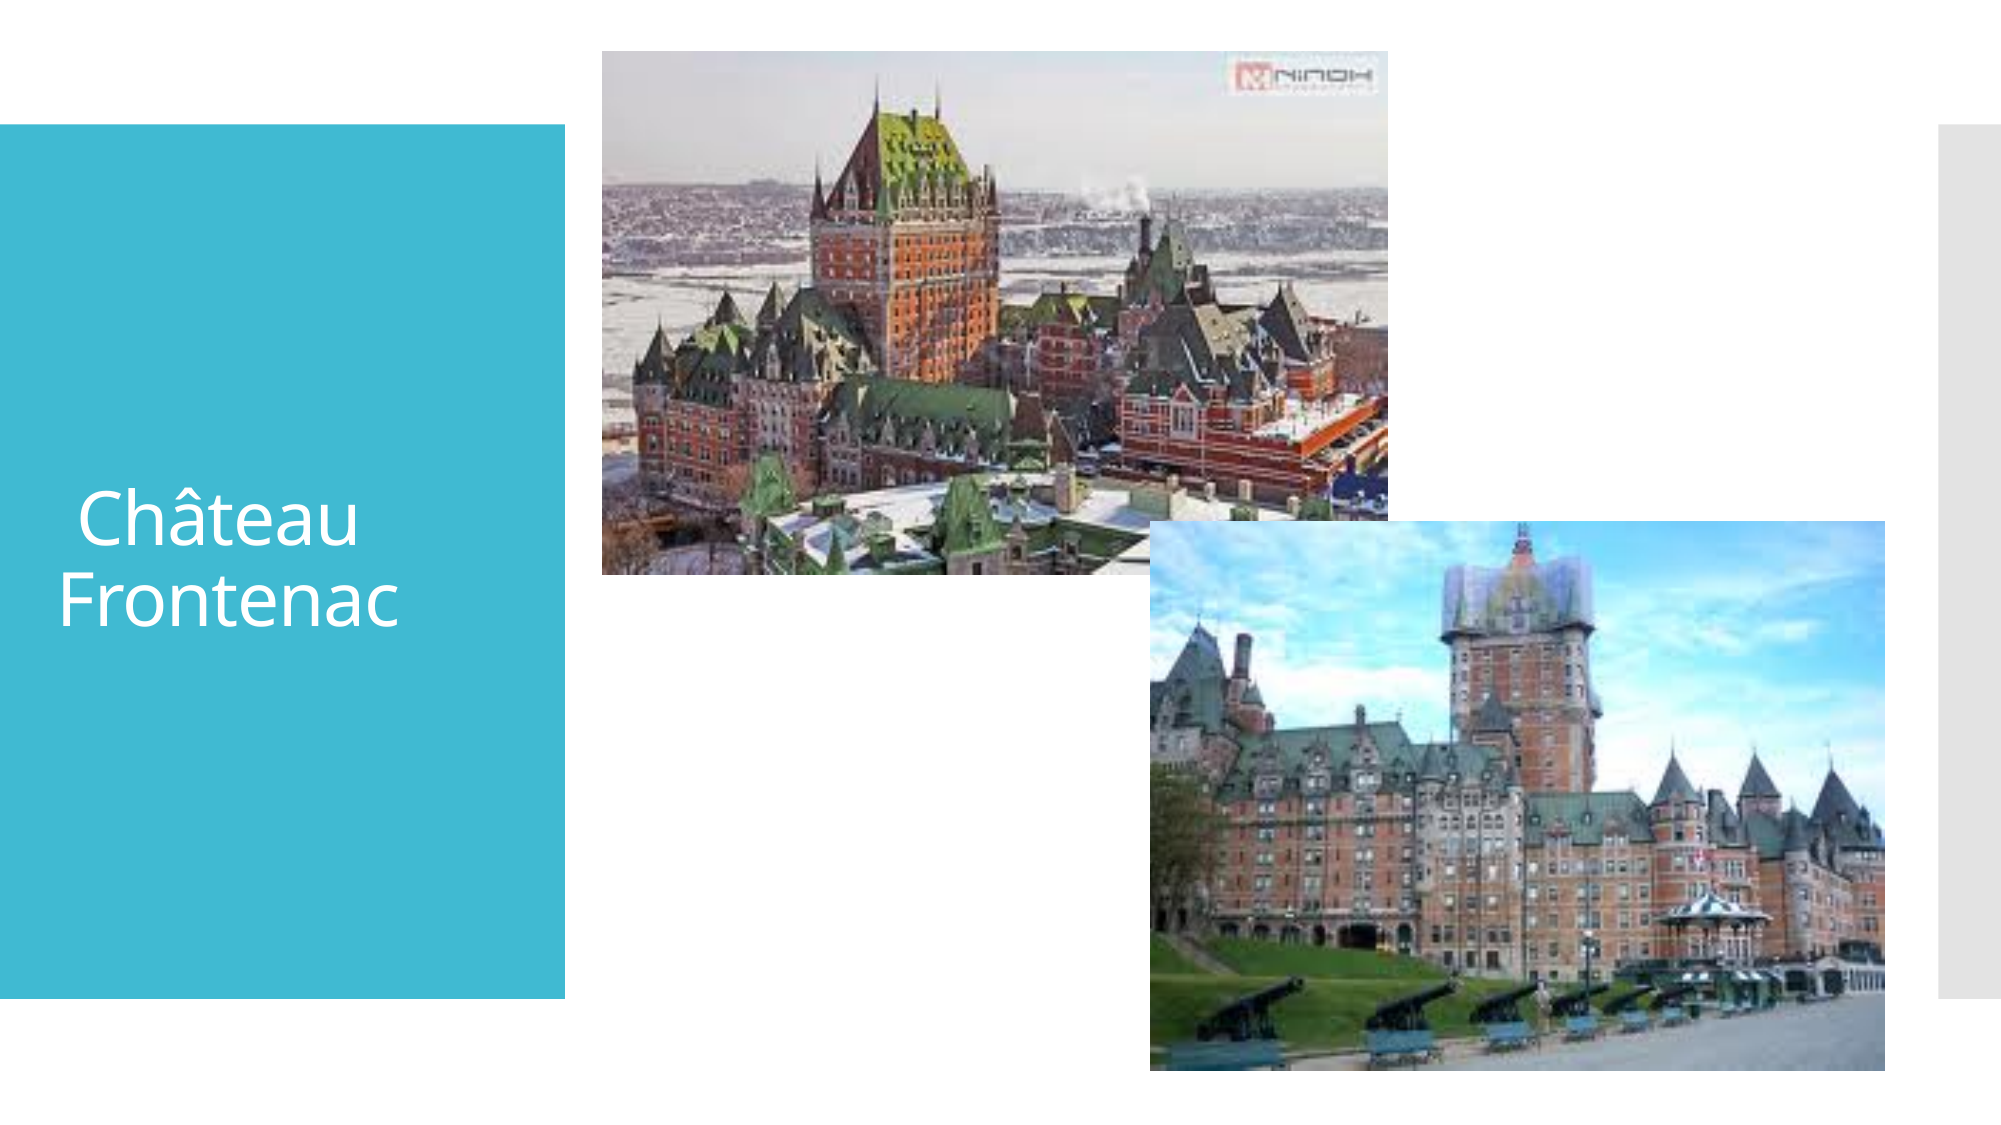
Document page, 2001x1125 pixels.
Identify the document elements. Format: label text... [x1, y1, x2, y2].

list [1150, 521, 1885, 1072]
picture [602, 51, 1388, 575]
title Château Frontenac [41, 184, 525, 940]
